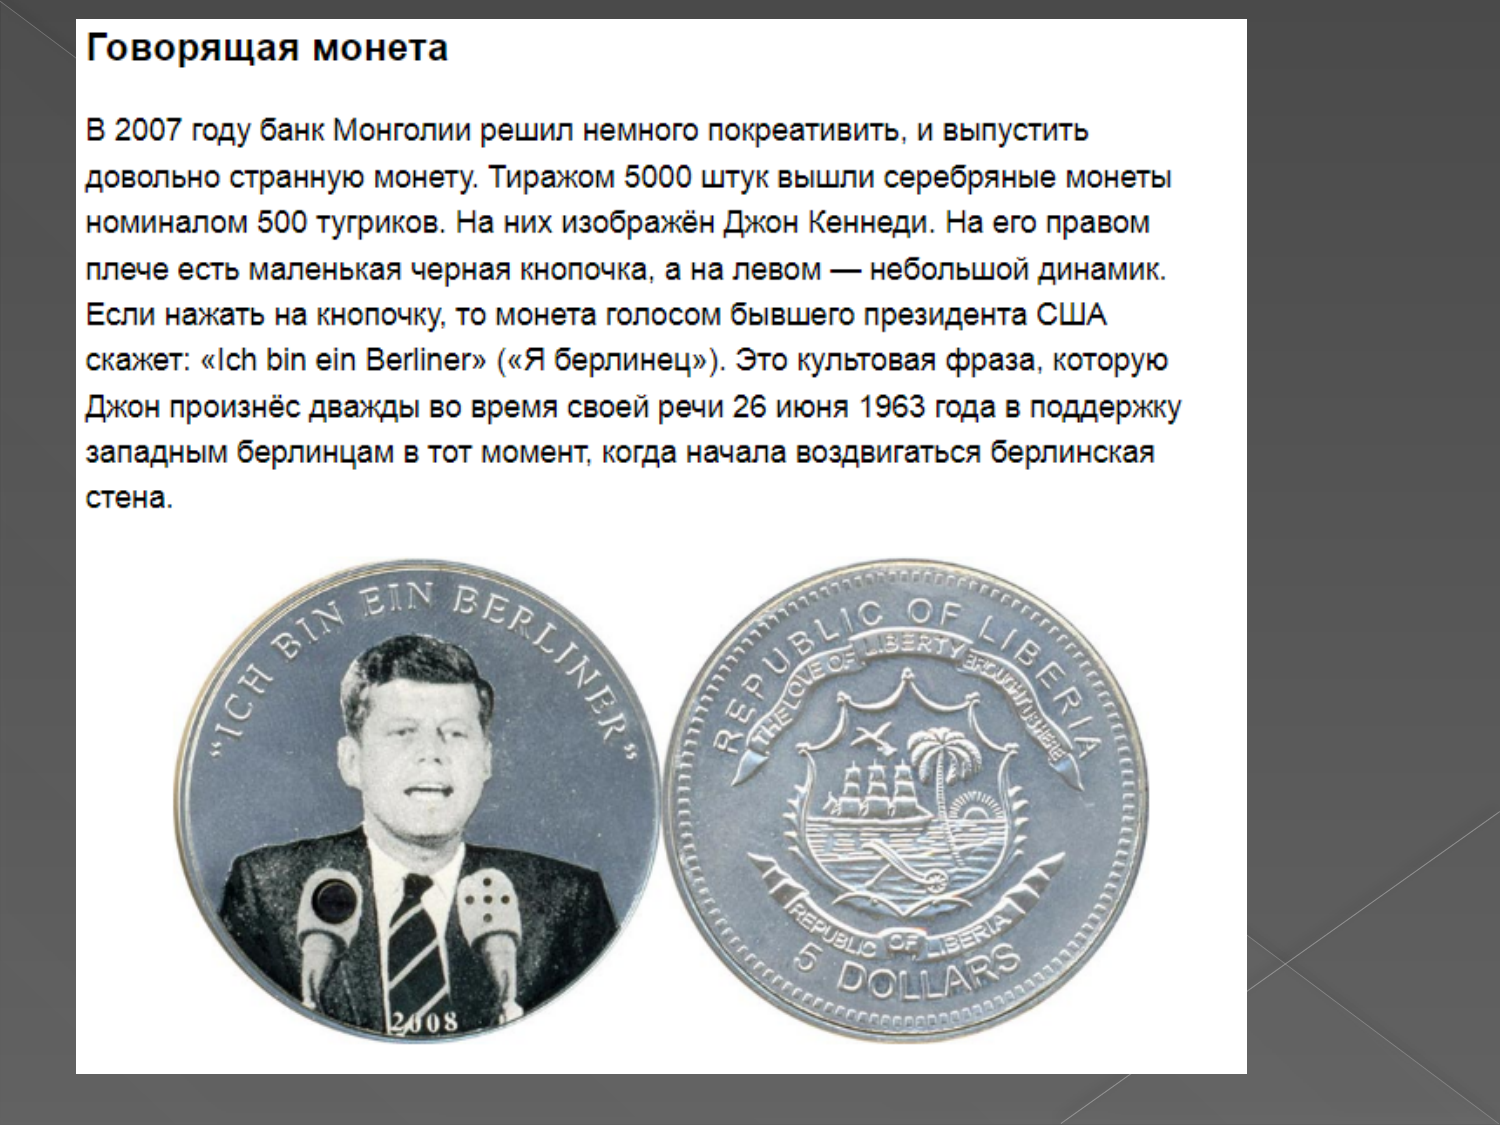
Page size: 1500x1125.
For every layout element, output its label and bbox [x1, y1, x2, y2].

picture [76, 18, 1247, 1074]
